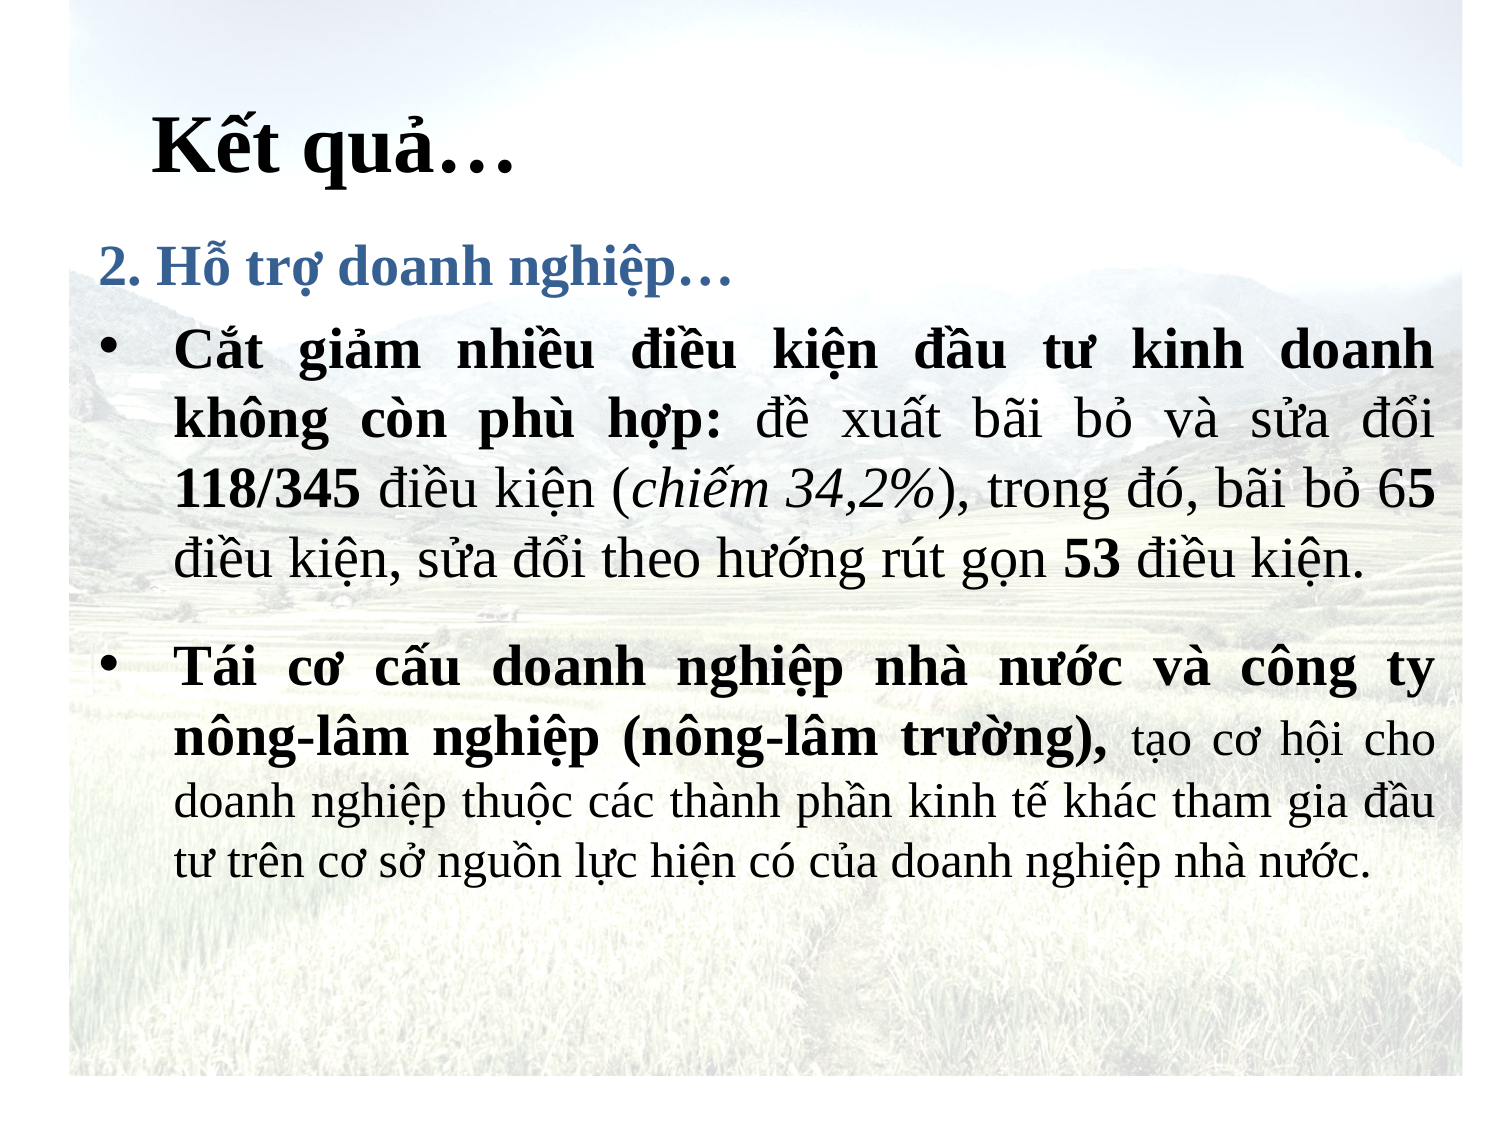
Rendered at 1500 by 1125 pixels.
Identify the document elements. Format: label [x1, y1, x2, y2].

picture [68, 0, 1463, 1076]
